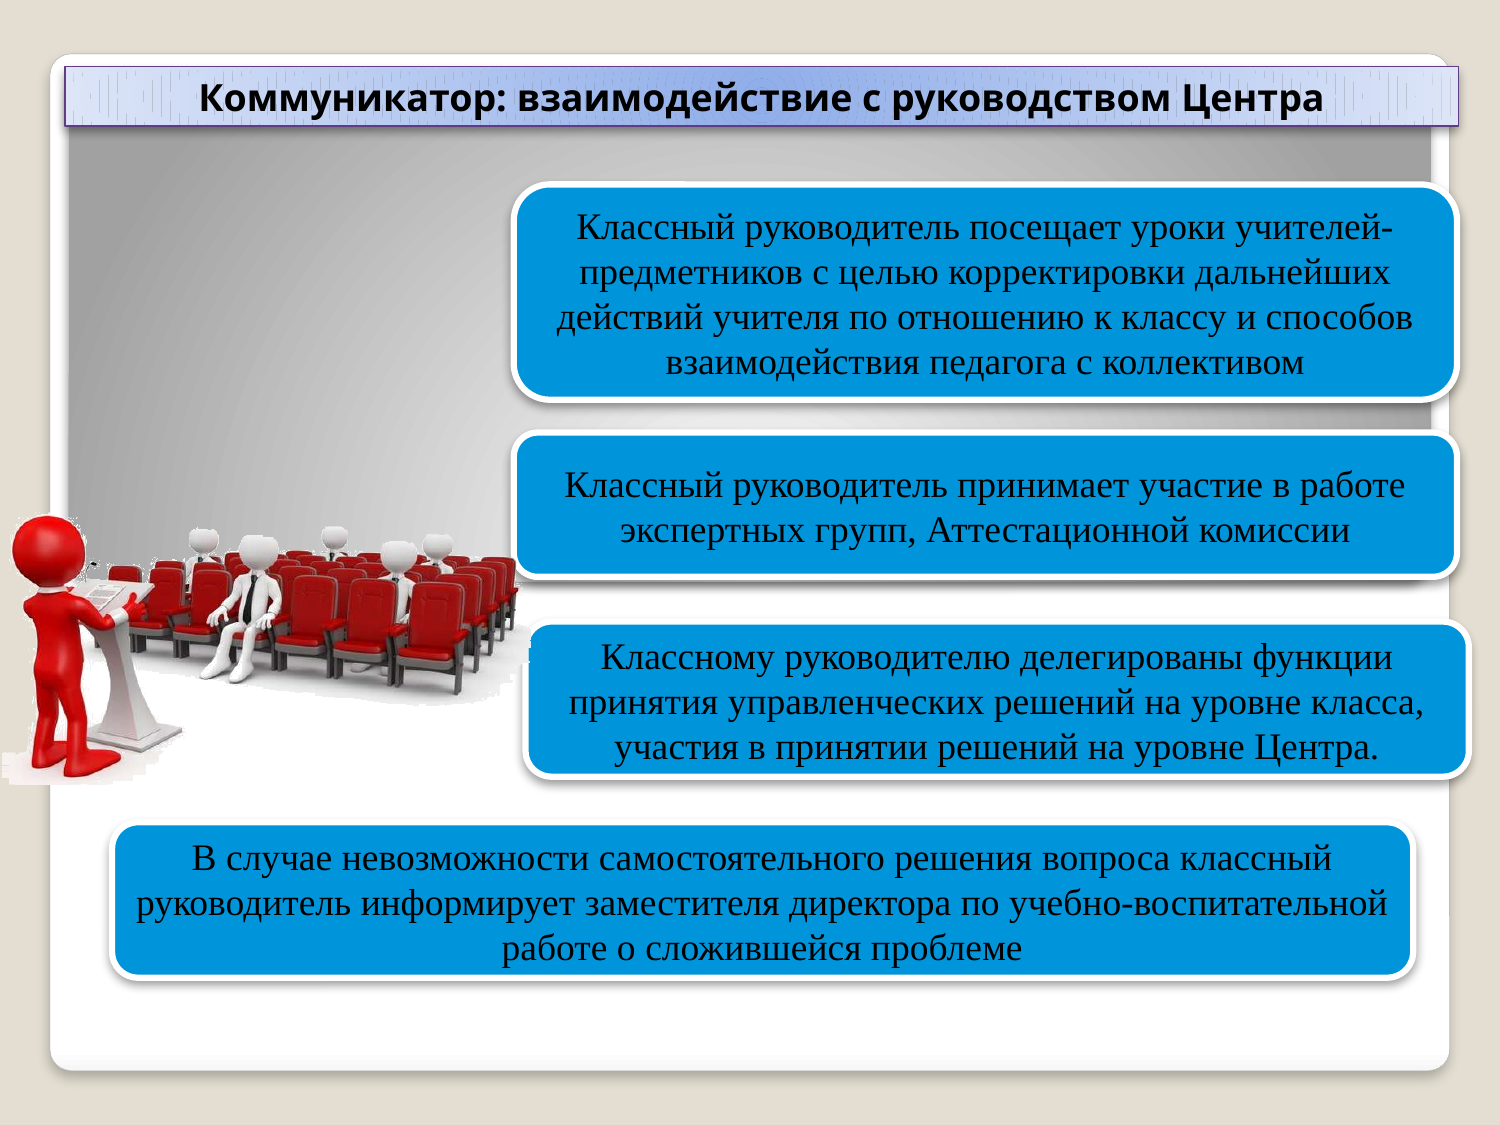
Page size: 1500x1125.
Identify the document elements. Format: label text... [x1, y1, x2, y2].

text_box Коммуникатор: взаимодействие с руководством Центра [64, 66, 1459, 127]
text_box Классный руководитель посещает уроки учителей-предметников с целью корректировки дальнейших действий учителя по отношению к классу и способов взаимодействия педагога с коллективом [510, 181, 1461, 403]
text_box Классному руководителю делегированы функции принятия управленческих решений на уровне класса, участия в принятии решений на уровне Центра. [538, 618, 1473, 780]
text_box В случае невозможности самостоятельного решения вопроса классный руководитель информирует заместителя директора по учебно-воспитательной работе о сложившейся проблеме [108, 819, 1417, 981]
text_box Классный руководитель принимает участие в работе экспертных групп, Аттестационной комиссии [510, 429, 1461, 580]
picture [2, 491, 531, 786]
